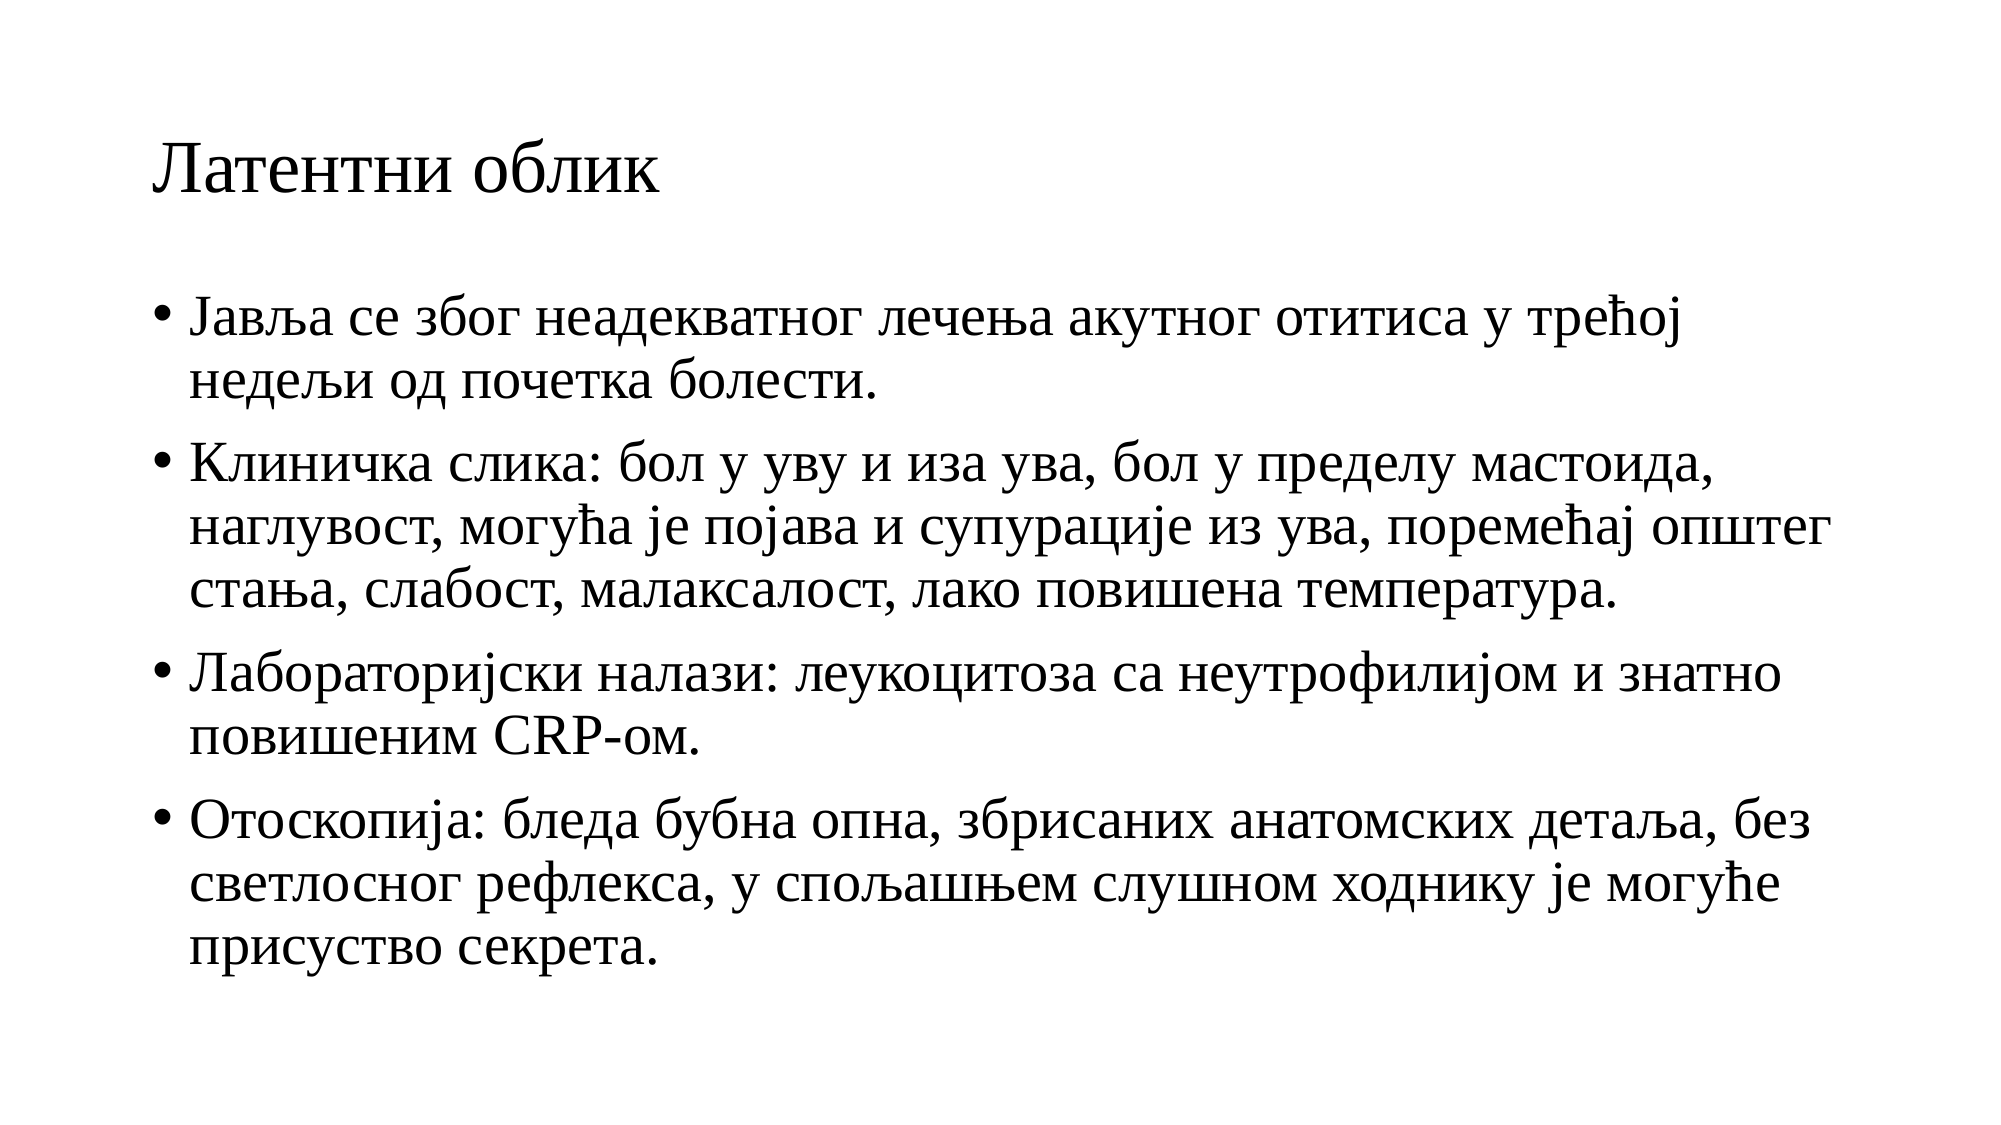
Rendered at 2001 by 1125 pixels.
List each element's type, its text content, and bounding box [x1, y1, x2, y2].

title Латентни облик [137, 59, 1863, 277]
list Јавља се због неадекватног лечења акутног отитиса у трећој недељи од почетка болести. Клиничка слика: бол у уву и иза ува, бол у пределу мастоида, наглувост, могућа је појава и супурације из ува, поремећај општег стања, слабост, малаксалост, лако повишена температура. Лабораторијски налази: леукоцитоза са неутрофилијом и знатно повишеним CRP-ом. Отоскопија: бледа бубна опна, збрисаних анатомских детаља, без светлосног рефлекса, у спољашњем слушном ходнику је могуће присуство секрета. [137, 277, 1863, 992]
